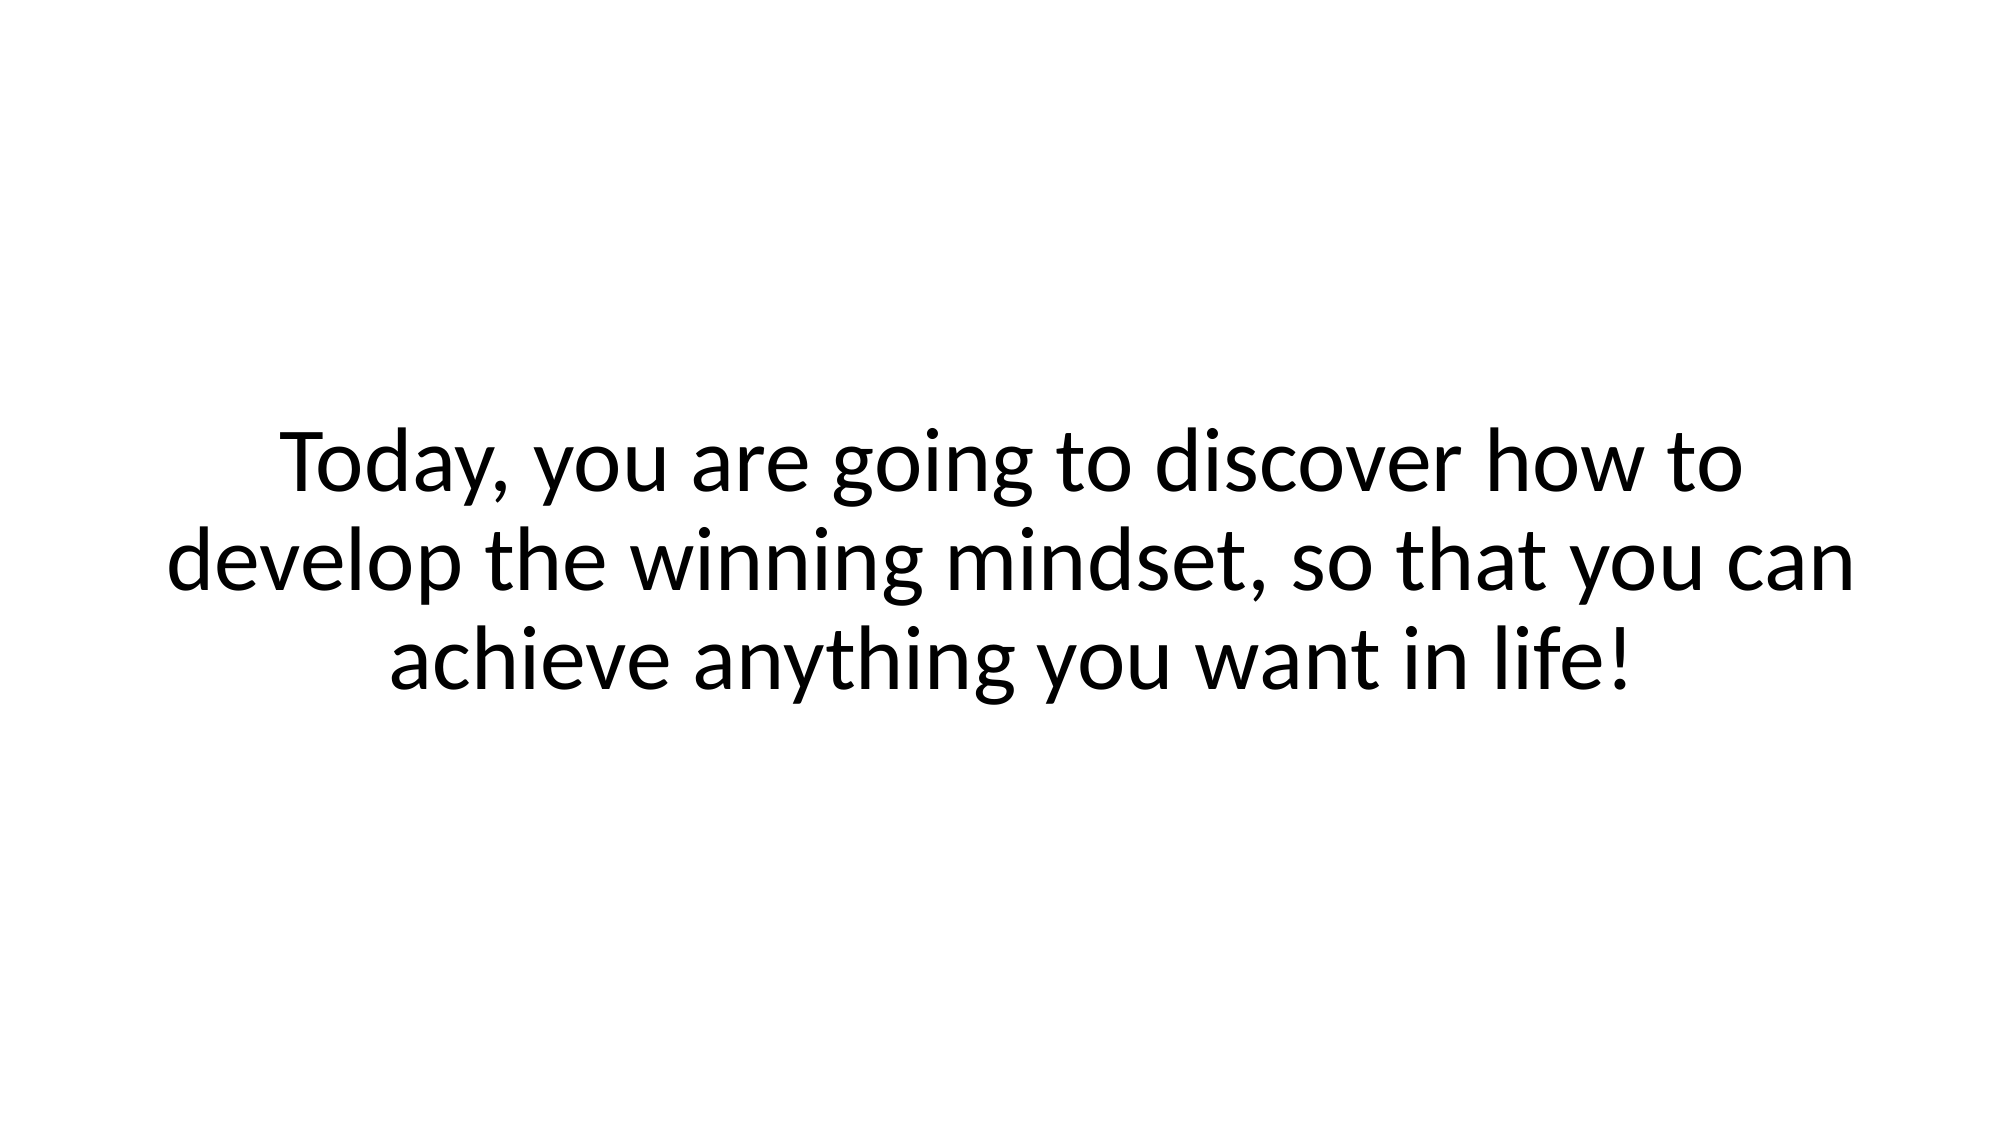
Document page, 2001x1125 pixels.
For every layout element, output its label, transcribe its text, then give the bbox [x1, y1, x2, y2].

list Today, you are going to discover how to develop the winning mindset, so that you can achieve anything you want in life! [150, 285, 1876, 1028]
